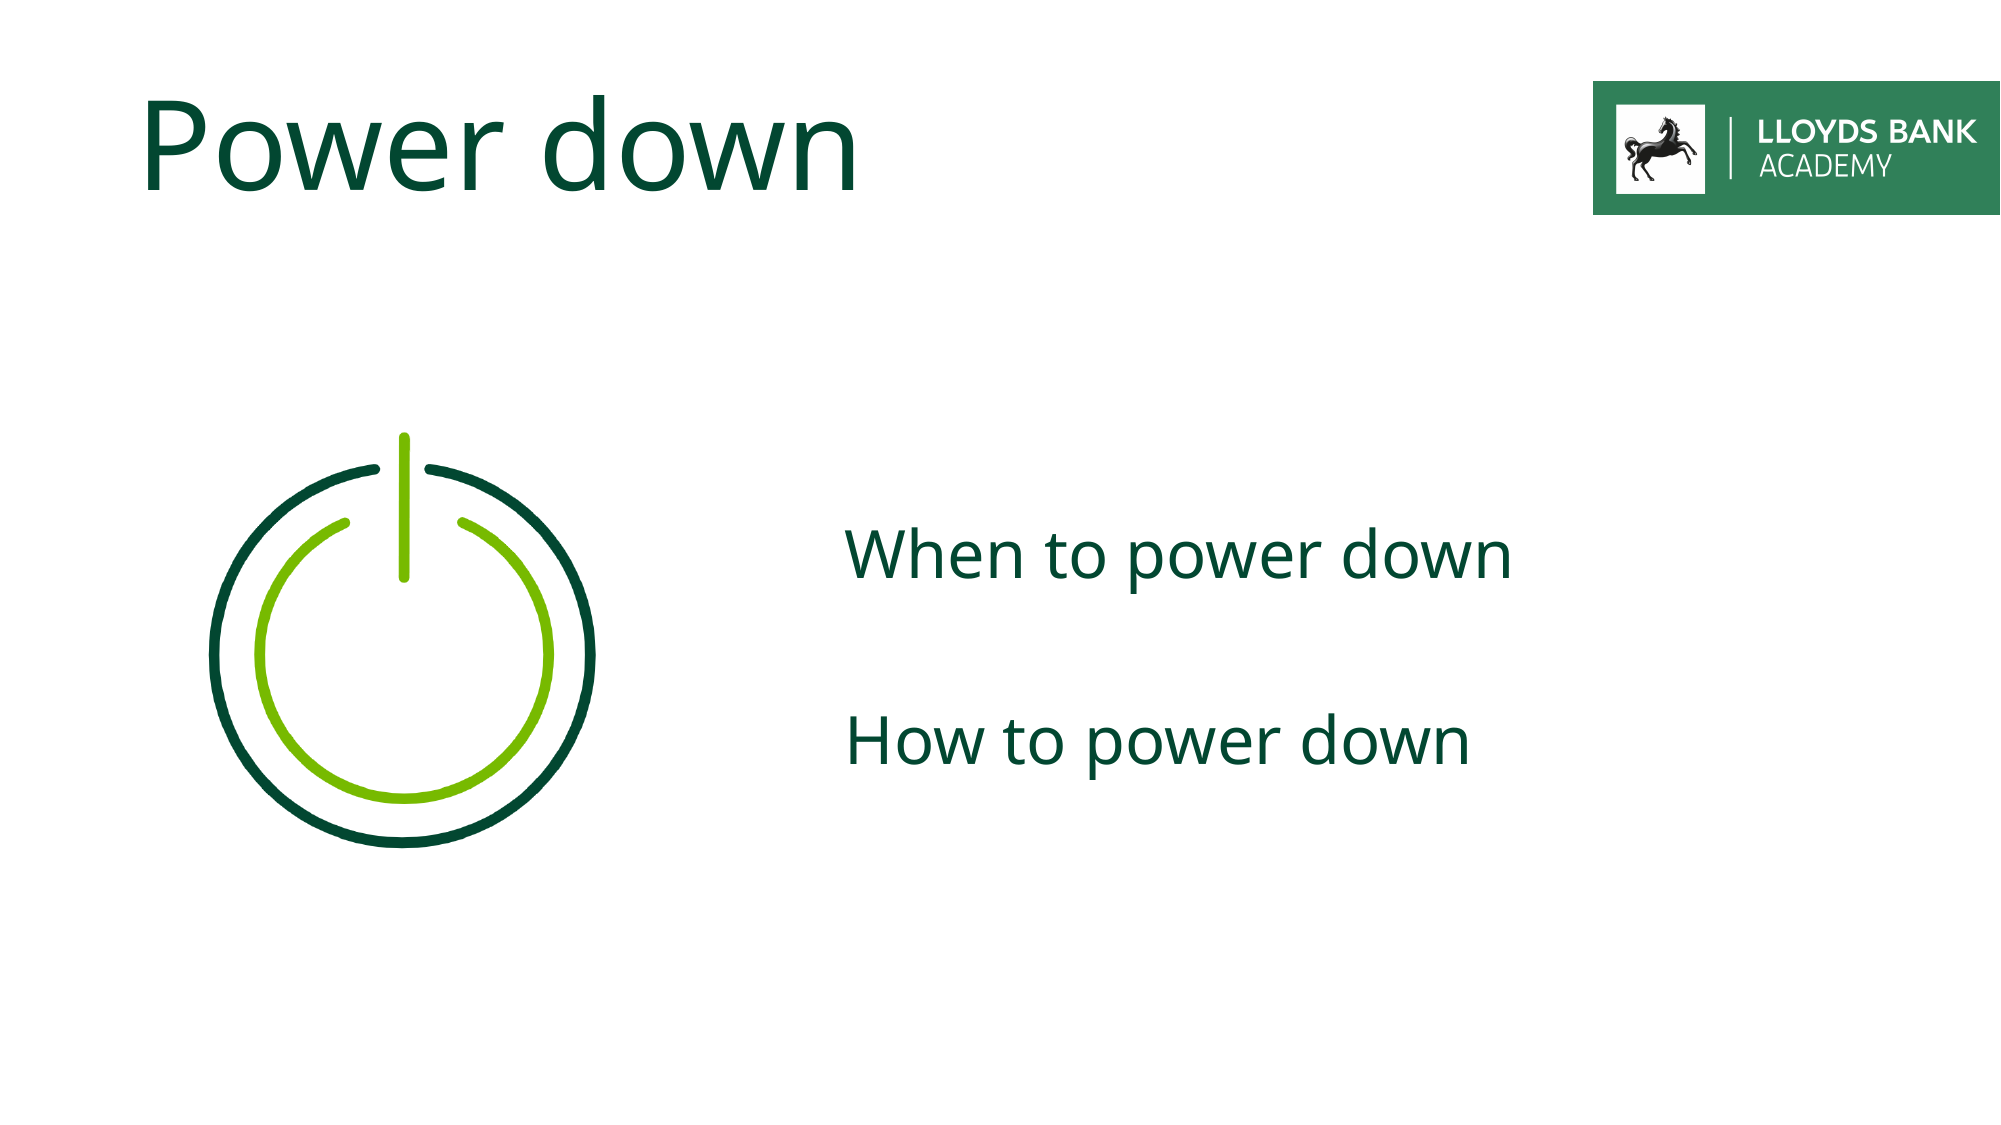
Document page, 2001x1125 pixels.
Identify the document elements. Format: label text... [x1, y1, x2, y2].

picture [165, 412, 639, 888]
list When to power down How to power down [830, 328, 1879, 972]
list Power down [121, 75, 1579, 221]
picture [1593, 81, 2000, 215]
